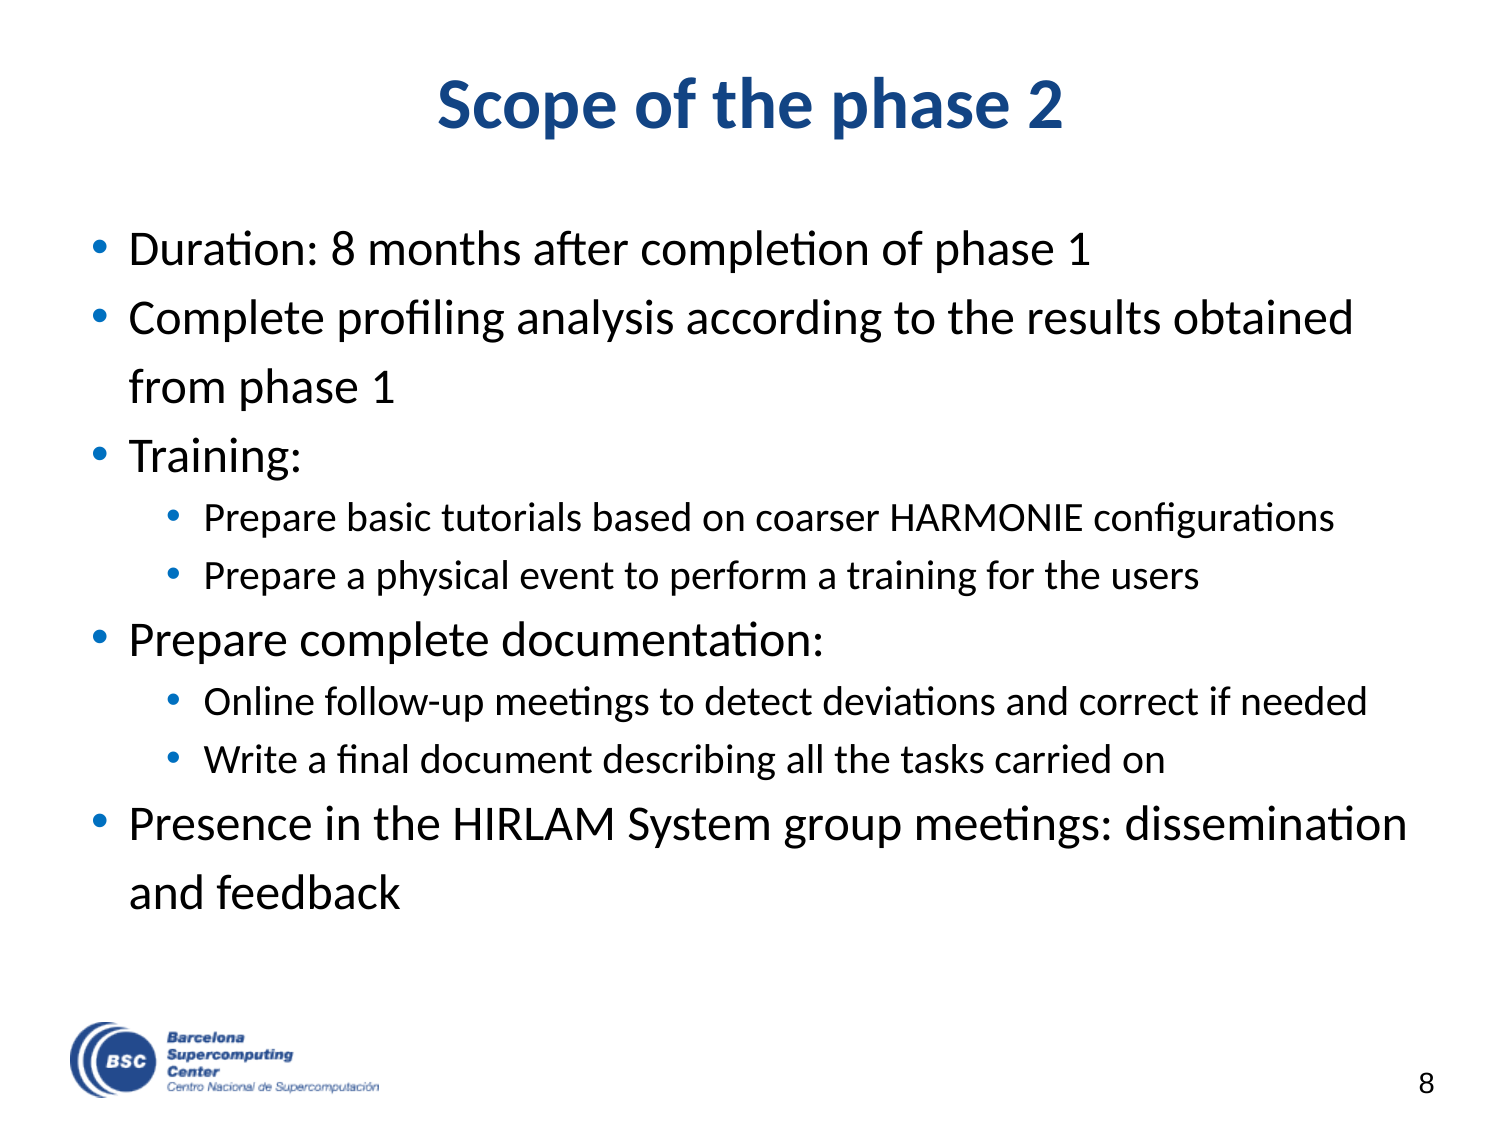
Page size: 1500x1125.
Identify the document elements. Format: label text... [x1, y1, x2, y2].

title Scope of the phase 2 [76, 35, 1427, 174]
picture [70, 1022, 379, 1098]
slide_number ‹#› [1403, 1038, 1494, 1125]
list Duration: 8 months after completion of phase 1 Complete profiling analysis according to the results obtained from phase 1 Training: Prepare basic tutorials based on coarser HARMONIE configurations Prepare a physical event to perform a training for the users Prepare complete documentation: Online follow-up meetings to detect deviations and correct if needed Write a final document describing all the tasks carried on Presence in the HIRLAM System group meetings: dissemination and feedback [76, 199, 1427, 993]
